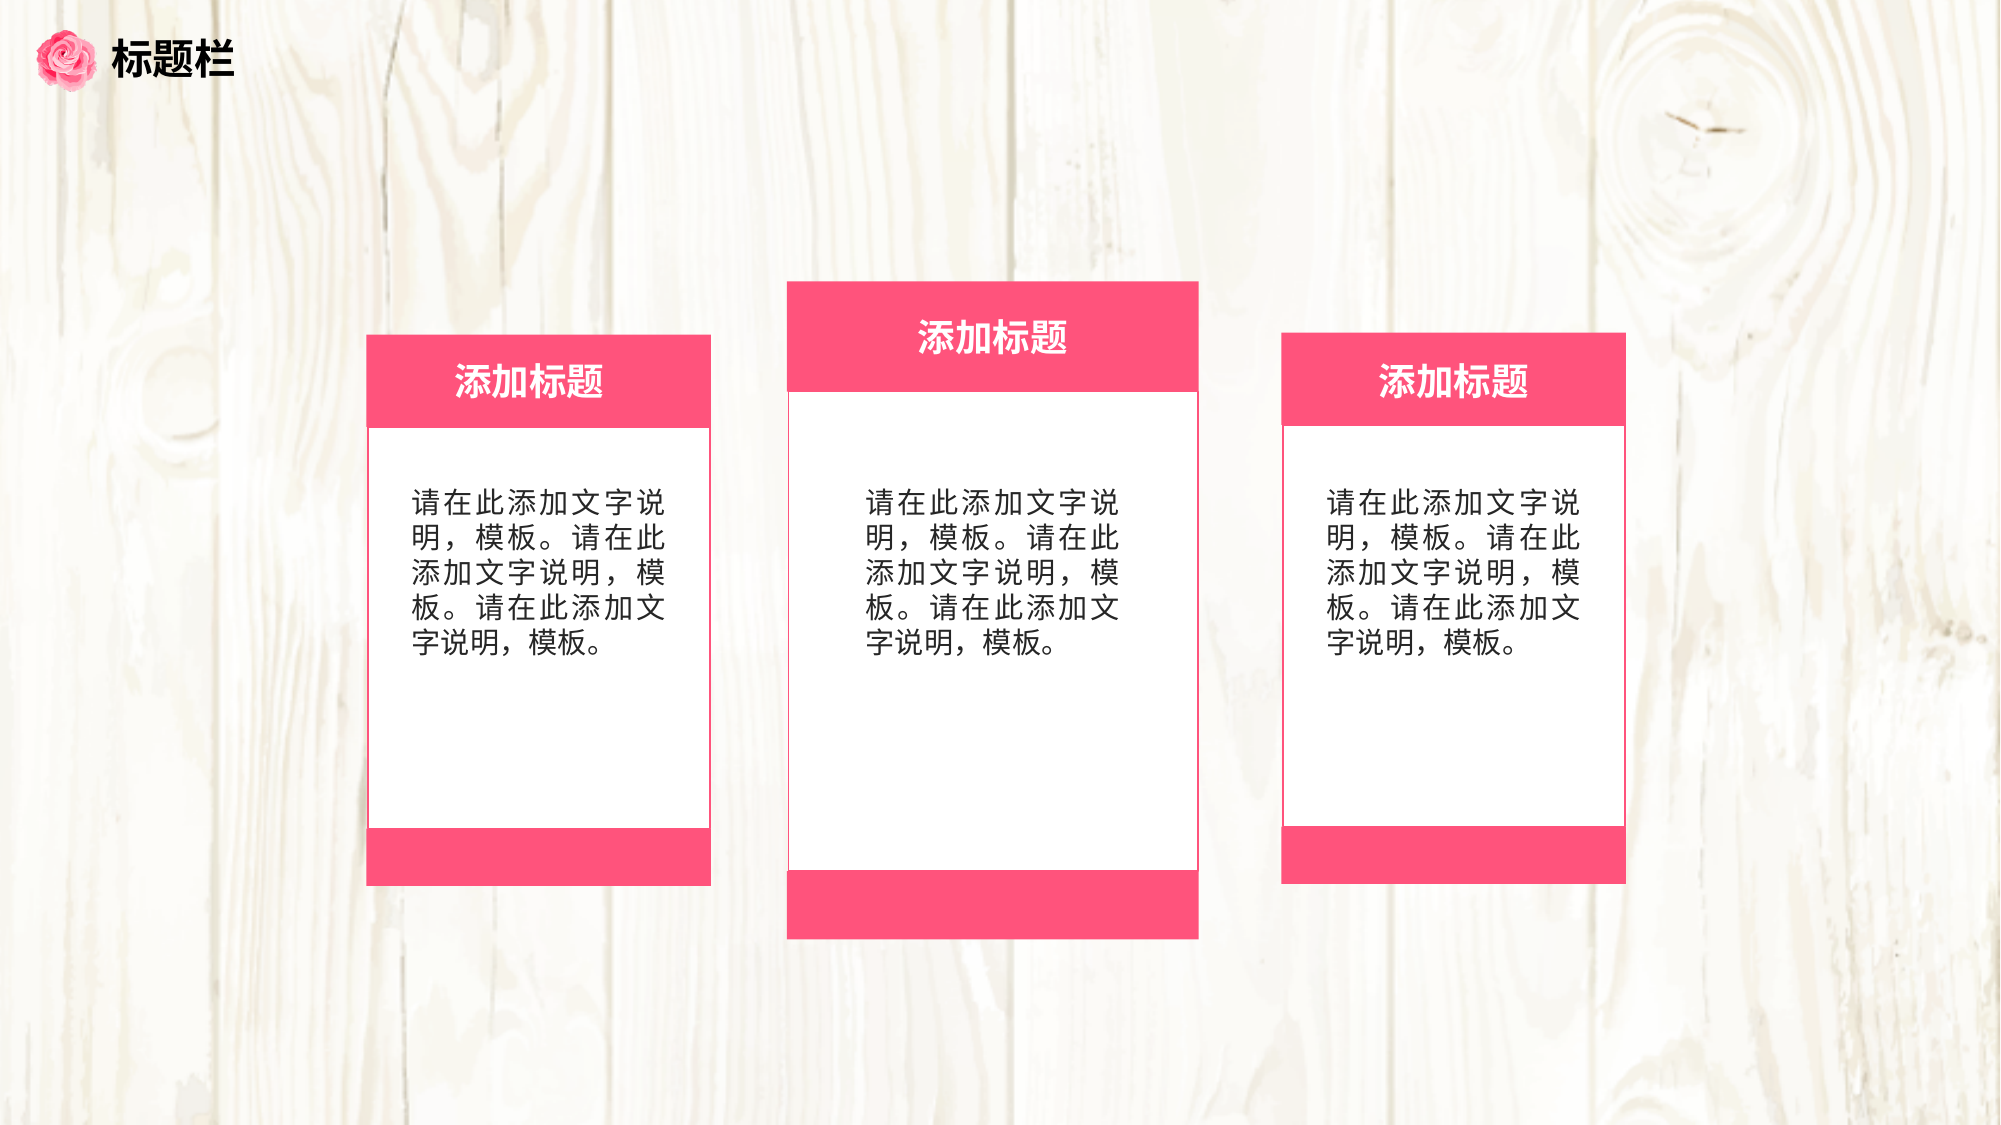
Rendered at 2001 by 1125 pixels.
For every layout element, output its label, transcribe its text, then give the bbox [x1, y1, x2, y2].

text_box [1282, 426, 1626, 826]
text_box [365, 828, 712, 887]
text_box 标题栏 [96, 25, 384, 91]
text_box 添加标题 [902, 306, 1083, 366]
text_box [788, 393, 1198, 870]
picture [0, 0, 2001, 1125]
text_box [1280, 826, 1627, 885]
text_box [365, 334, 712, 428]
text_box 添加标题 [439, 350, 620, 411]
text_box [367, 428, 711, 828]
text_box [786, 280, 1200, 393]
text_box [786, 870, 1200, 940]
text_box 请在此添加文字说明，模板。请在此添加文字说明，模板。请在此添加文字说明，模板。 [851, 476, 1135, 667]
text_box 请在此添加文字说明，模板。请在此添加文字说明，模板。请在此添加文字说明，模板。 [1311, 476, 1596, 667]
text_box 添加标题 [1363, 350, 1544, 411]
text_box [1280, 332, 1627, 426]
text_box 请在此添加文字说明，模板。请在此添加文字说明，模板。请在此添加文字说明，模板。 [396, 476, 681, 667]
